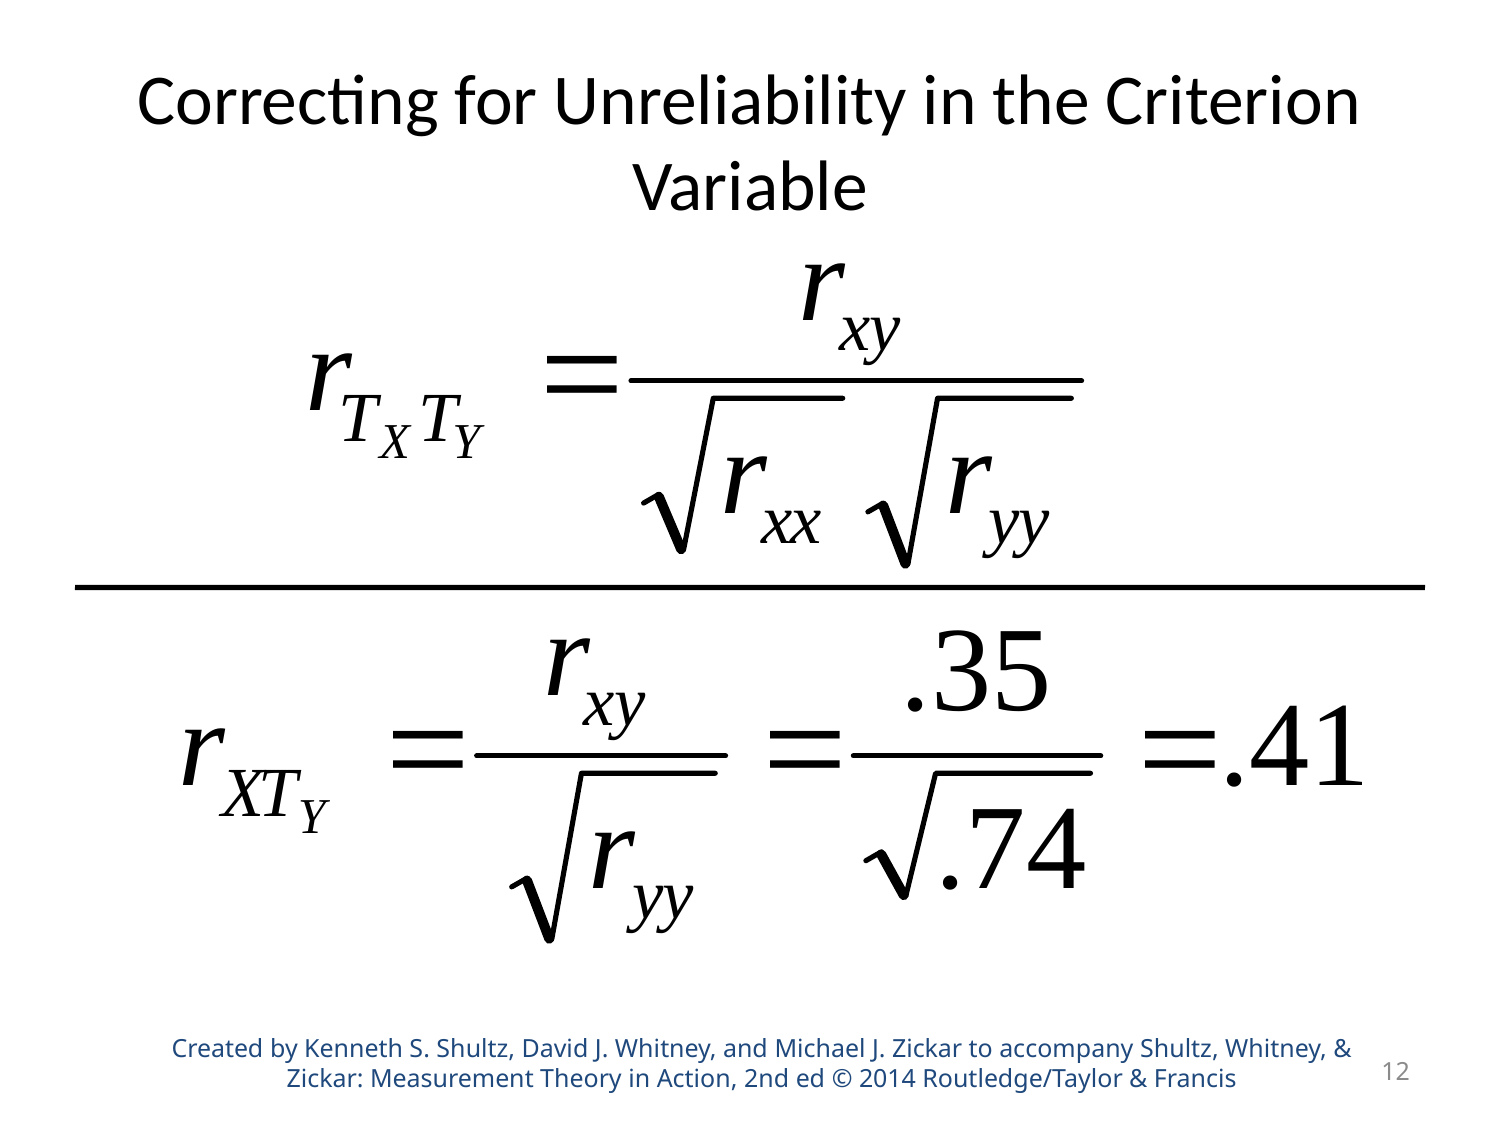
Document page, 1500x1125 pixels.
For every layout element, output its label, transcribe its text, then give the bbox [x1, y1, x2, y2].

slide_number 12 [1074, 1042, 1425, 1103]
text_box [160, 574, 1376, 967]
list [287, 199, 1111, 573]
footer Created by Kenneth S. Shultz, David J. Whitney, and Michael J. Zickar to accompany Shultz, Whitney, & Zickar: Measurement Theory in Action, 2nd ed © 2014 Routledge/Taylor & Francis [137, 1025, 1388, 1100]
title Correcting for Unreliability in the Criterion Variable [75, 45, 1425, 233]
